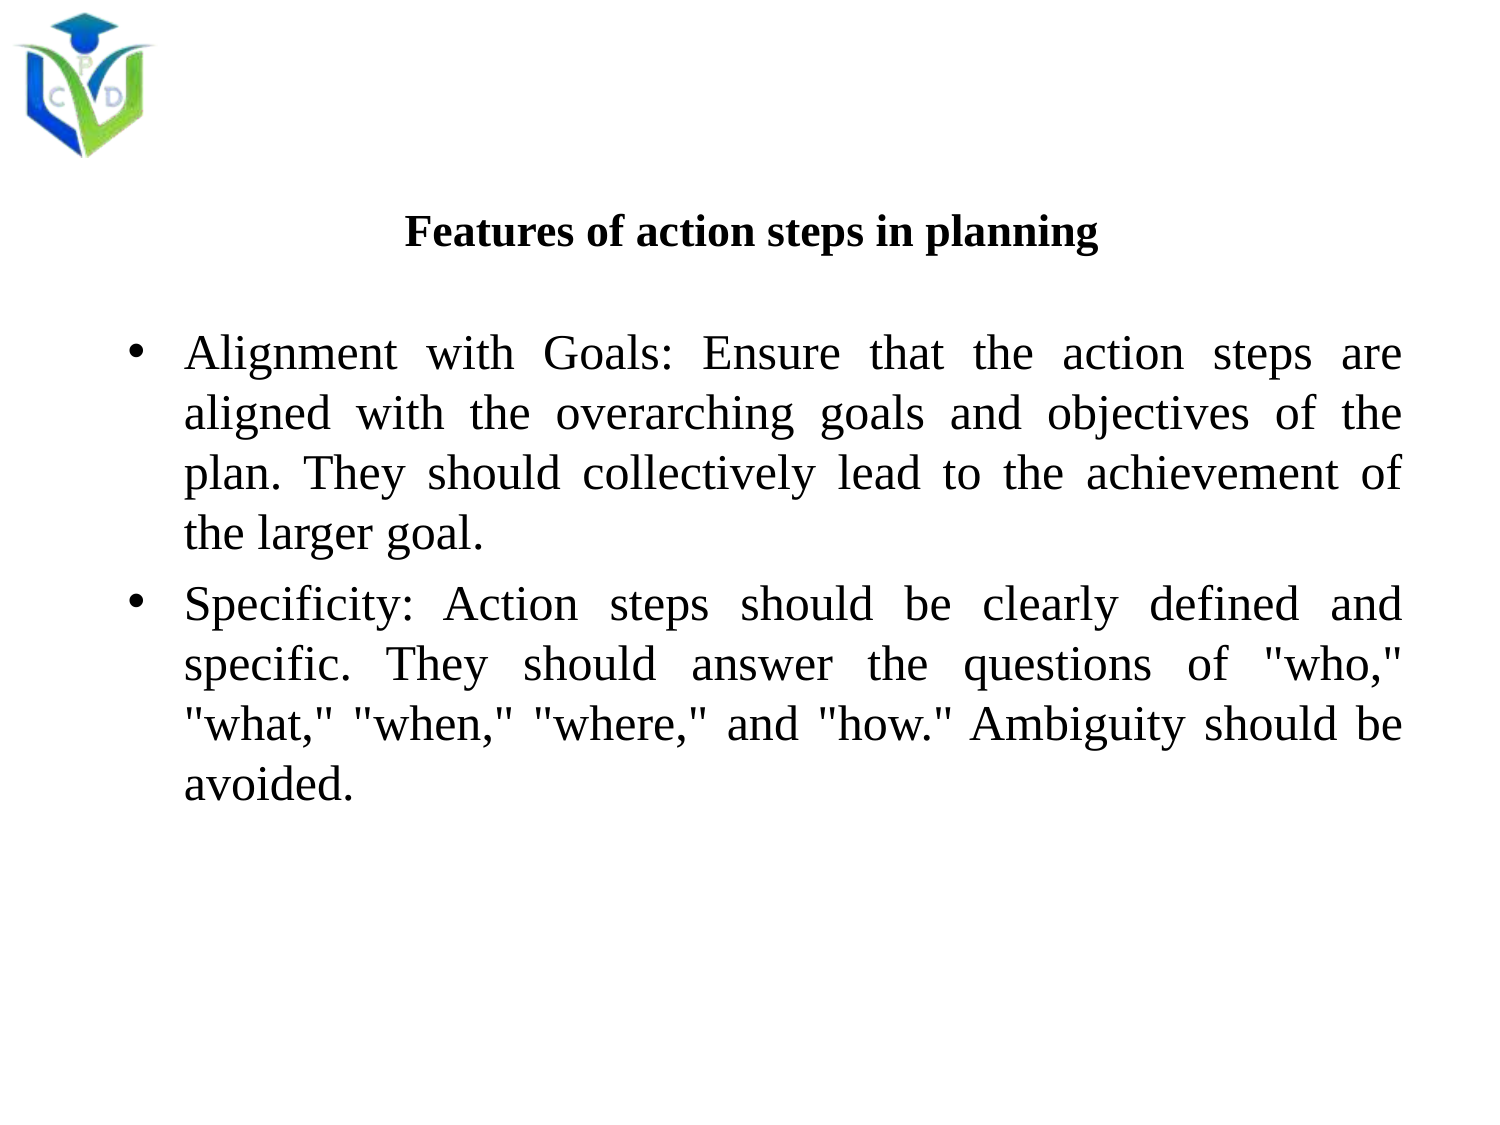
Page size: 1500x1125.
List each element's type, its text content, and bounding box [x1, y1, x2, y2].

title Features of action steps in planning [97, 192, 1418, 264]
list Alignment with Goals: Ensure that the action steps are aligned with the overarching goals and objectives of the plan. They should collectively lead to the achievement of the larger goal. Specificity: Action steps should be clearly defined and specific. They should answer the questions of "who," "what," "when," "where," and "how." Ambiguity should be avoided. [112, 312, 1419, 1028]
picture [12, 12, 159, 158]
